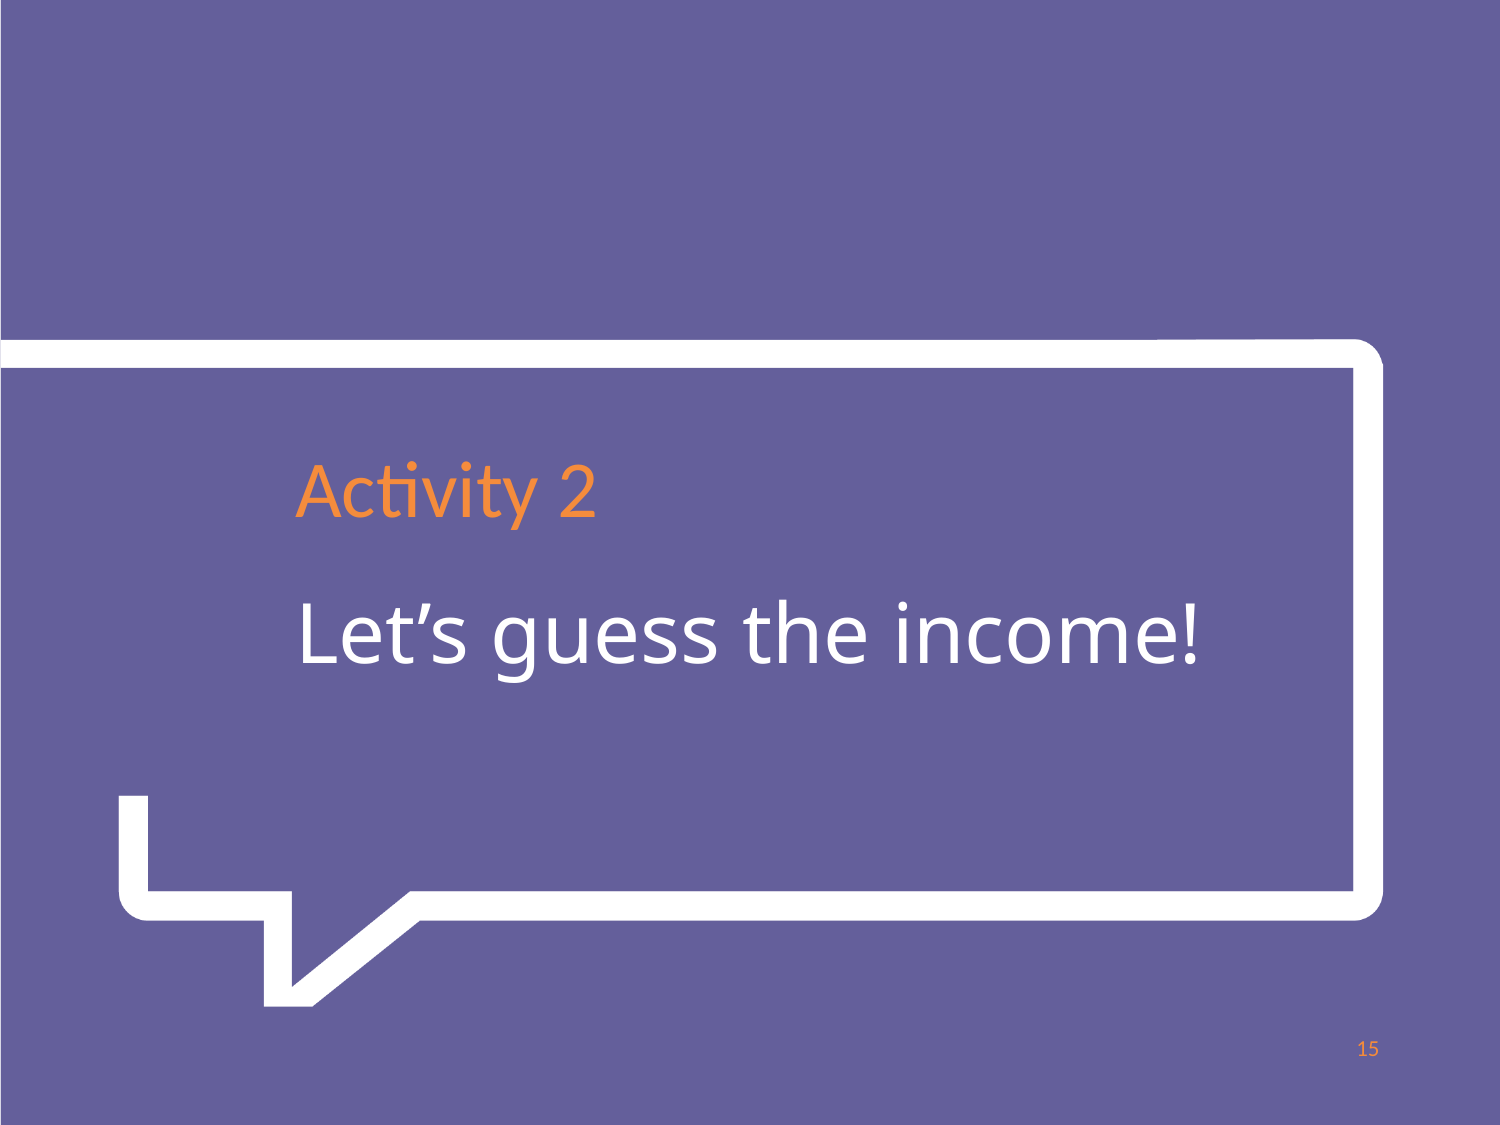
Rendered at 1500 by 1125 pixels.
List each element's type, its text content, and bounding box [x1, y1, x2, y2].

list Activity 2 [294, 447, 1304, 567]
list Let’s guess the income! [294, 579, 1304, 876]
slide_number 15 [1353, 1035, 1381, 1062]
picture [0, 0, 1500, 1125]
